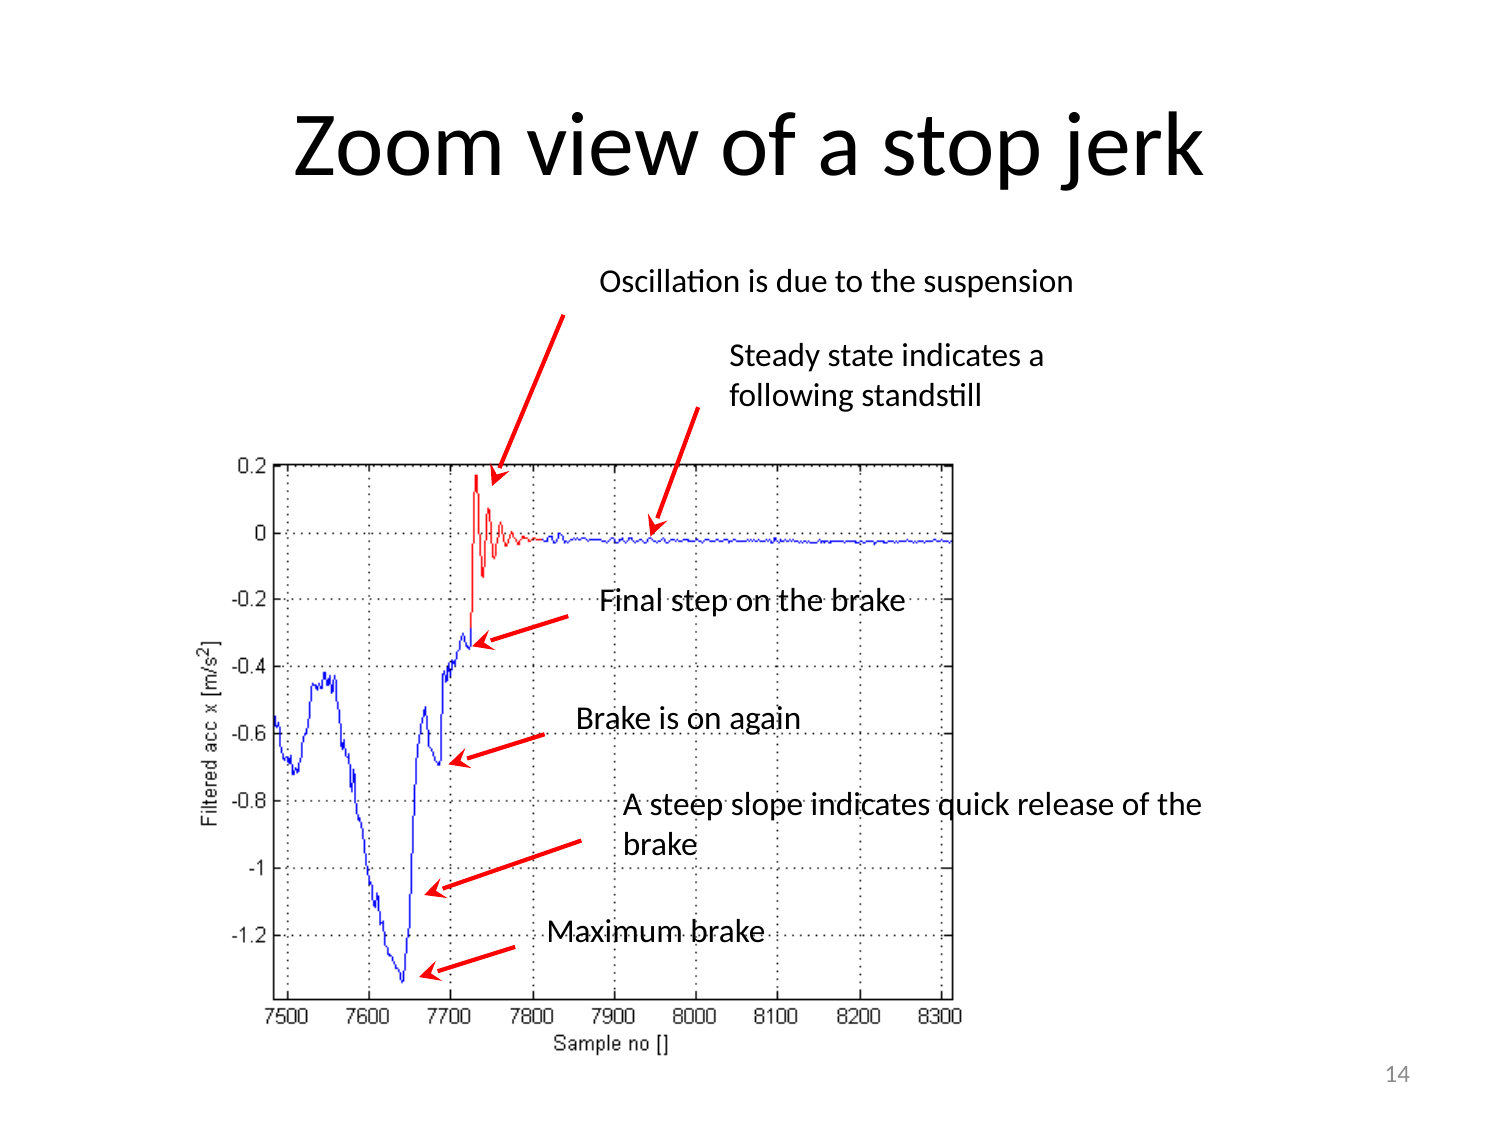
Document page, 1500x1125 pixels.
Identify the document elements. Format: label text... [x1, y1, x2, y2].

text_box Steady state indicates a following standstill [715, 303, 1134, 444]
text_box A steep slope indicates quick release of the brake [1038, 751, 1293, 893]
text_box Oscillation is due to the suspension [585, 208, 1293, 350]
slide_number 14 [1074, 1042, 1425, 1103]
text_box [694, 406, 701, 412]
picture [159, 413, 1035, 1071]
text_box Oscillation is due to the suspension [520, 314, 566, 412]
title Zoom view of a stop jerk [75, 45, 1425, 233]
